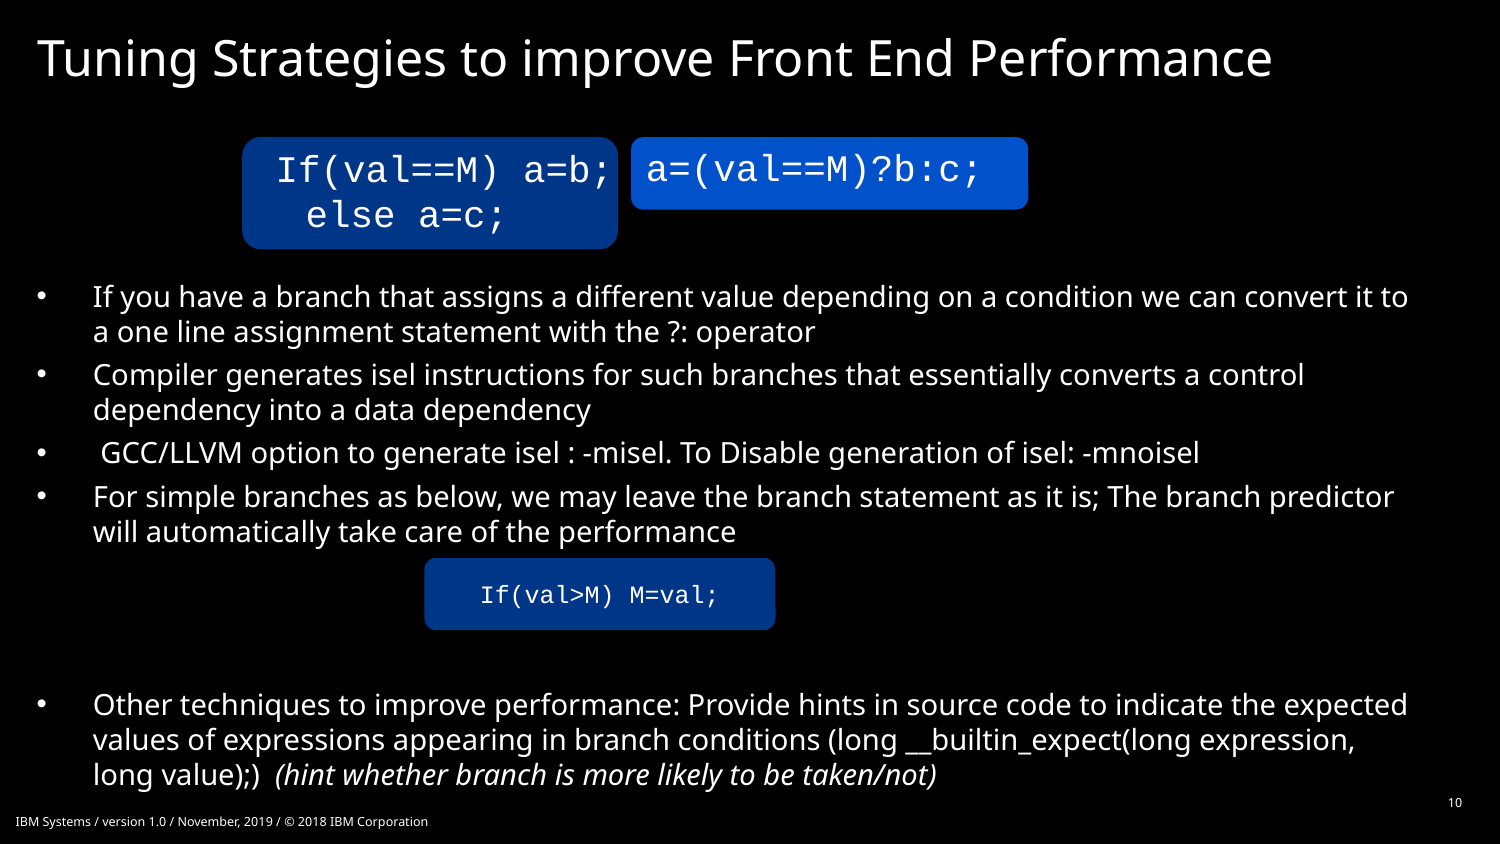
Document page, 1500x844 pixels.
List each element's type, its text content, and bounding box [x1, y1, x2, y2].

slide_number 10 [1125, 791, 1463, 815]
title Tuning Strategies to improve Front End Performance [37, 33, 1463, 100]
text_box [242, 136, 601, 250]
text_box IBM Systems / version 1.0 / November, 2019 / © 2018 IBM Corporation [15, 810, 1066, 833]
text_box If(val>M) M=val; [424, 557, 776, 631]
text_box If you have a branch that assigns a different value depending on a condition we can convert it to a one line assignment statement with the ?: operator Compiler generates isel instructions for such branches that essentially converts a control dependency into a data dependency GCC/LLVM option to generate isel : -misel. To Disable generation of isel: -mnoisel For simple branches as below, we may leave the branch statement as it is; The branch predictor will automatically take care of the performance Other techniques to improve performance: Provide hints in source code to indicate the expected values of expressions appearing in branch conditions (long __builtin_expect(long expression, long value);) (hint whether branch is more likely to be taken/not) [21, 270, 1432, 844]
text_box a=(val==M)?b:c; [631, 136, 1063, 339]
text_box If(val==M) a=b; else a=c; [260, 137, 636, 340]
